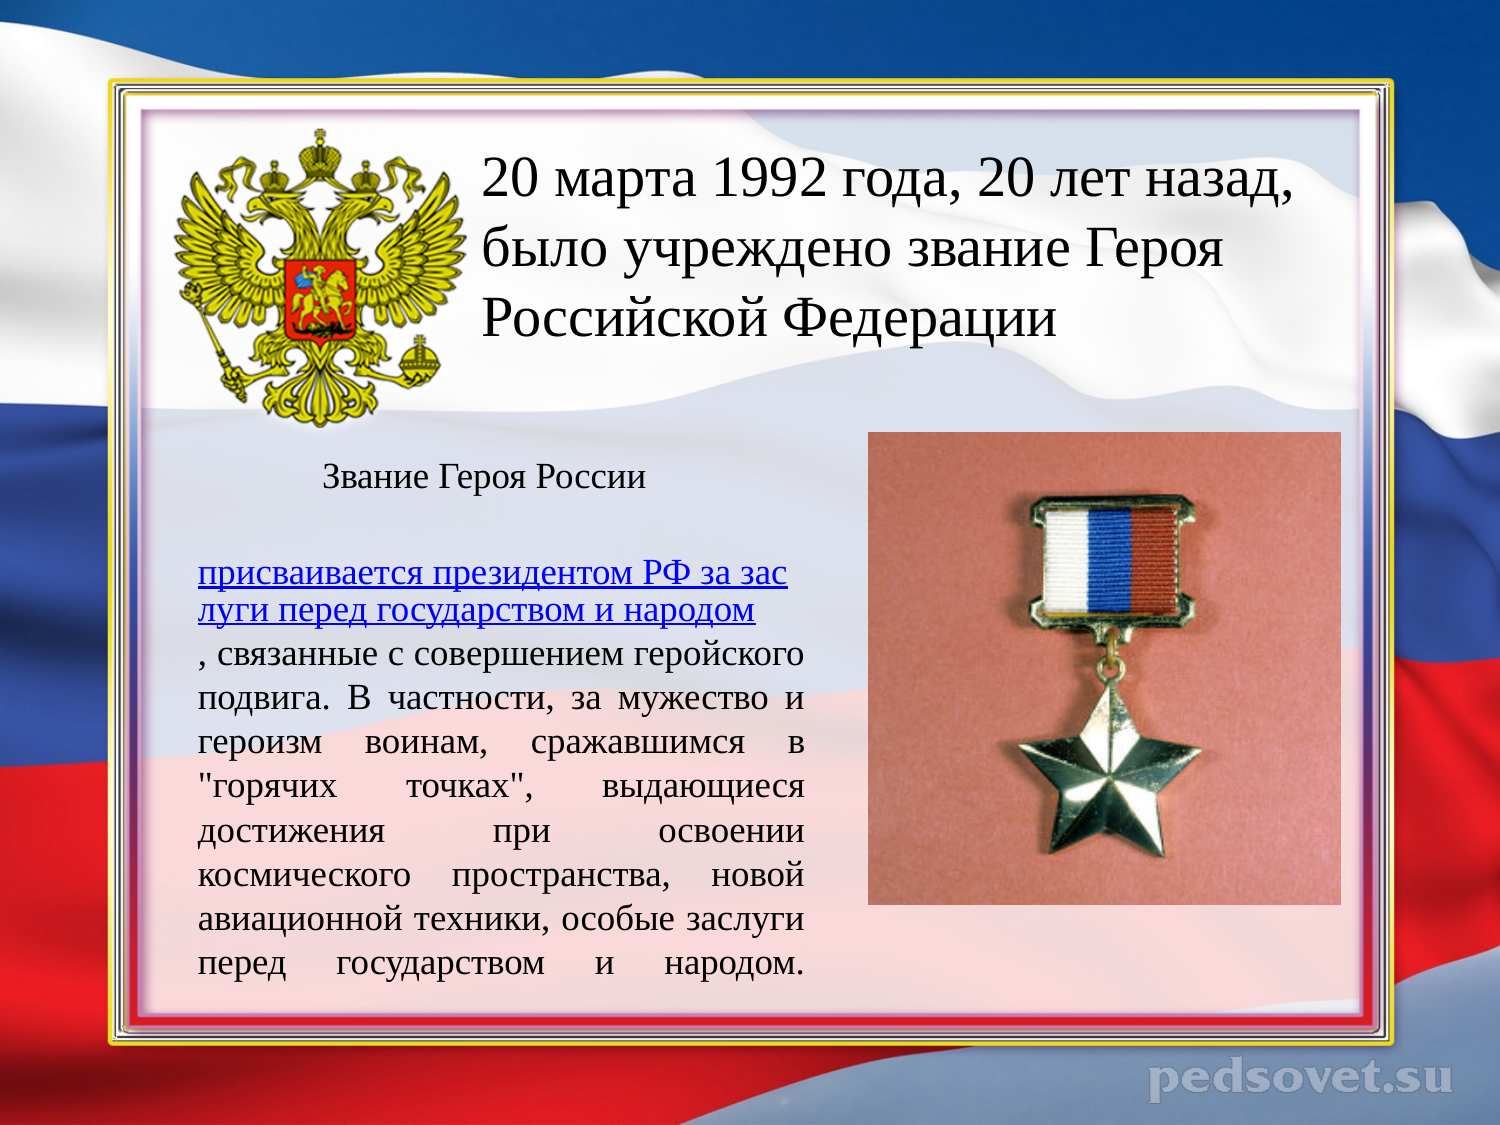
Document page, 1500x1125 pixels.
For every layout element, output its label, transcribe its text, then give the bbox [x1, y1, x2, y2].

subtitle Звание Героя России присваивается президентом РФ за заслуги перед государством и народом, связанные с совершением геройского подвига. В частности, за мужество и героизм воинам, сражавшимся в "горячих точках", выдающиеся достижения при освоении космического пространства, новой авиационной техники, особые заслуги перед государством и народом. [182, 444, 822, 1059]
picture [0, 0, 1500, 1125]
title 20 марта 1992 года, 20 лет назад, было учреждено звание Героя Российской Федерации [466, 148, 1448, 339]
